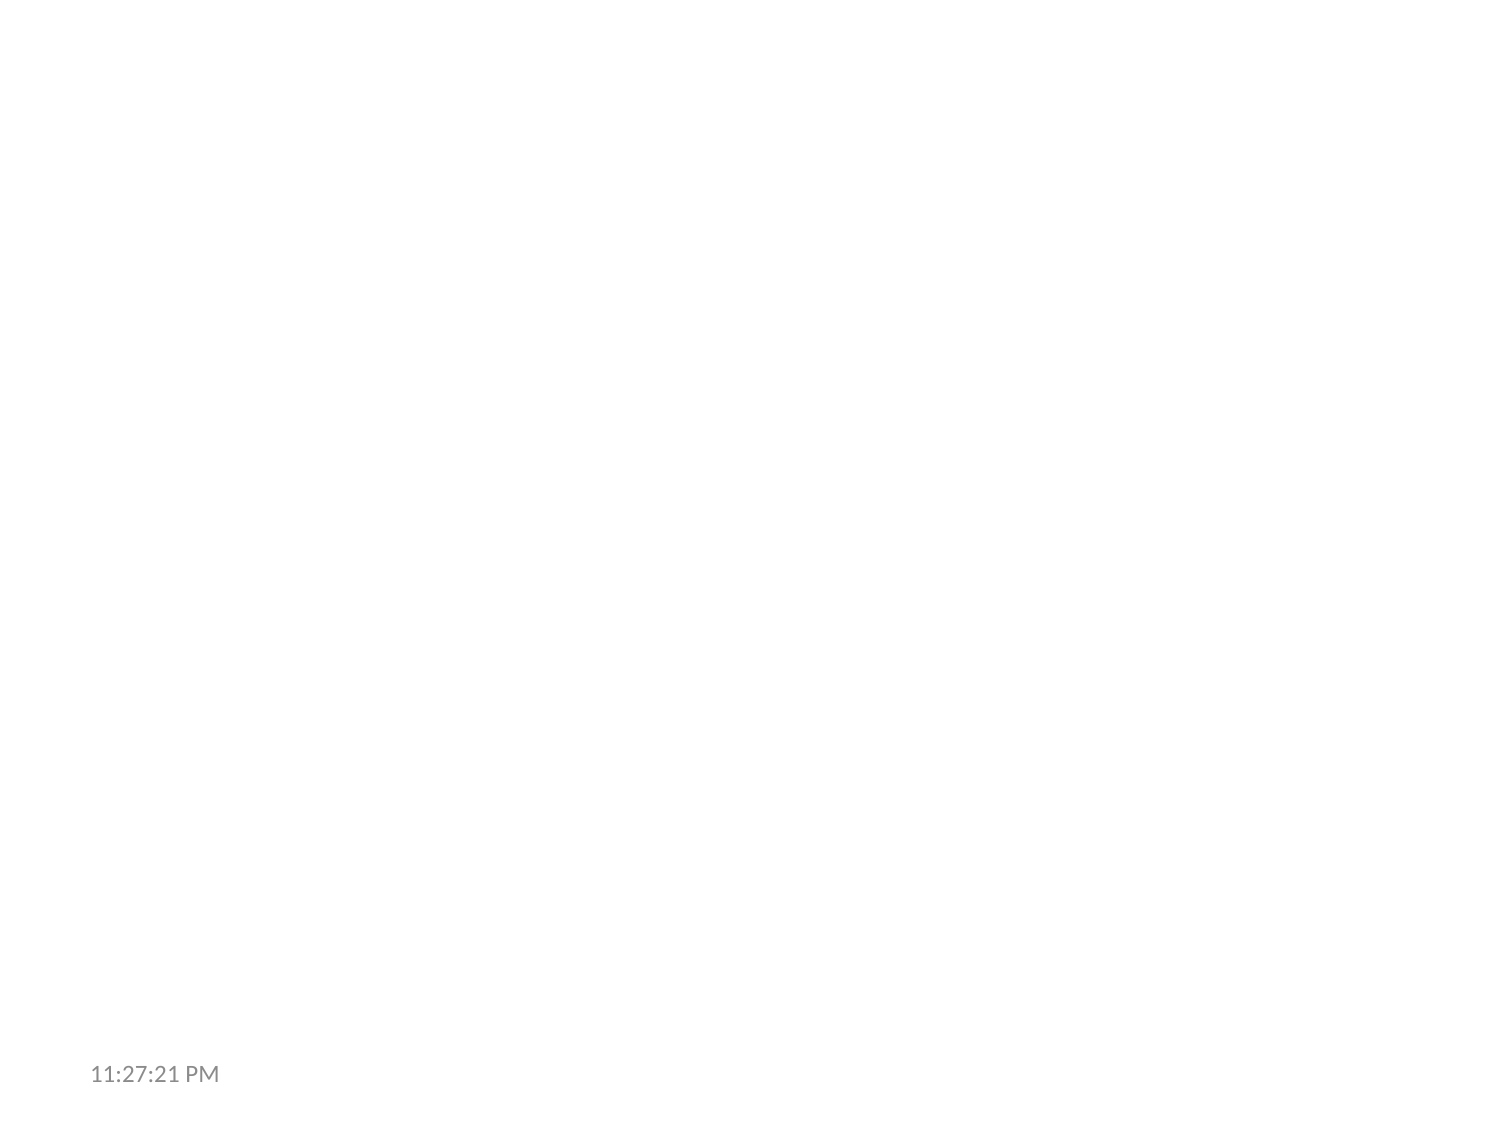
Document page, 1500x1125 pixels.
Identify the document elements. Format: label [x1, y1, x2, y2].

slide_number [75, 1042, 425, 1103]
